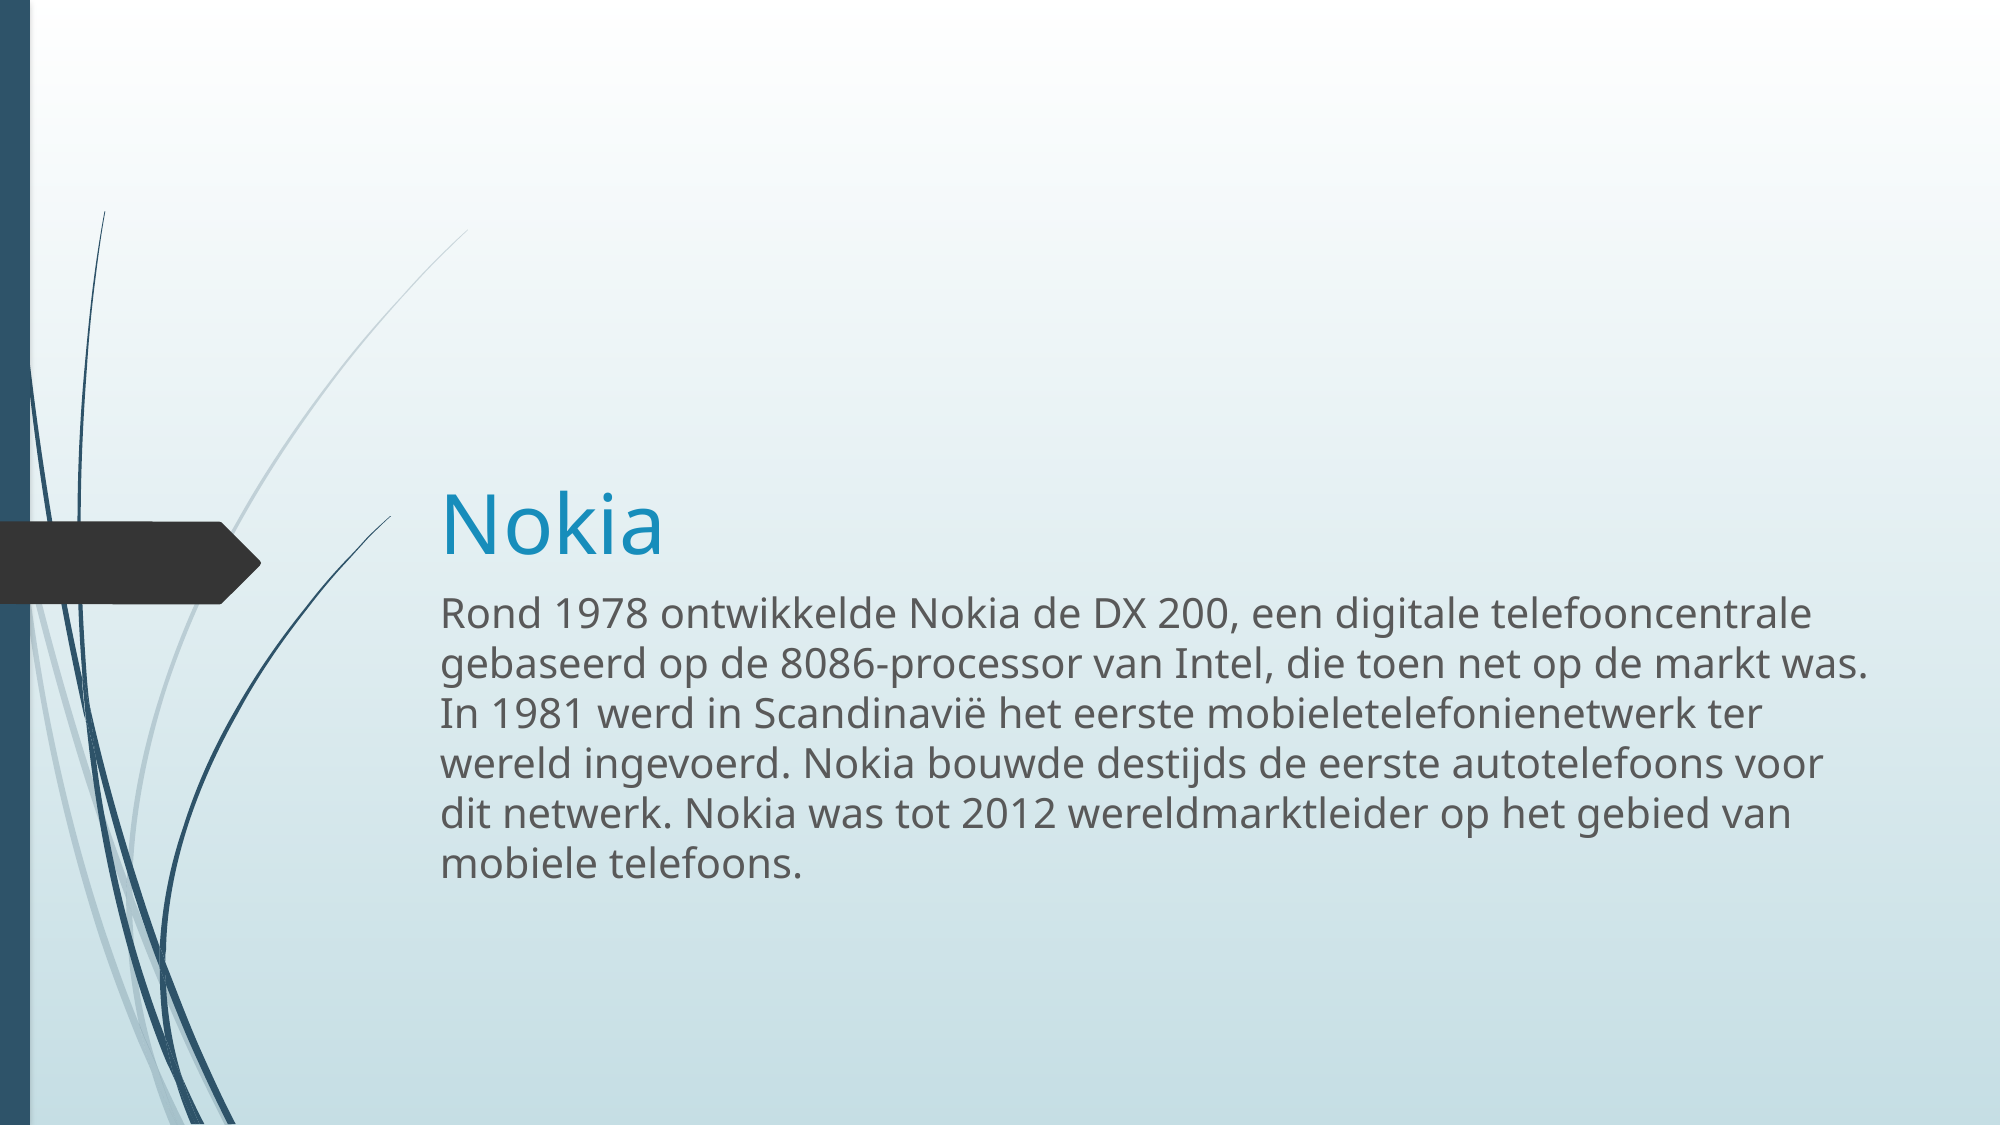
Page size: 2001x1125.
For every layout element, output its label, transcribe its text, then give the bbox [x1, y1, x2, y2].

list Rond 1978 ontwikkelde Nokia de DX 200, een digitale telefooncentrale gebaseerd op de 8086-processor van Intel, die toen net op de markt was. In 1981 werd in Scandinavië het eerste mobieletelefonienetwerk ter wereld ingevoerd. Nokia bouwde destijds de eerste autotelefoons voor dit netwerk. Nokia was tot 2012 wereldmarktleider op het gebied van mobiele telefoons. [424, 579, 1888, 1125]
title Nokia [424, 337, 1888, 579]
